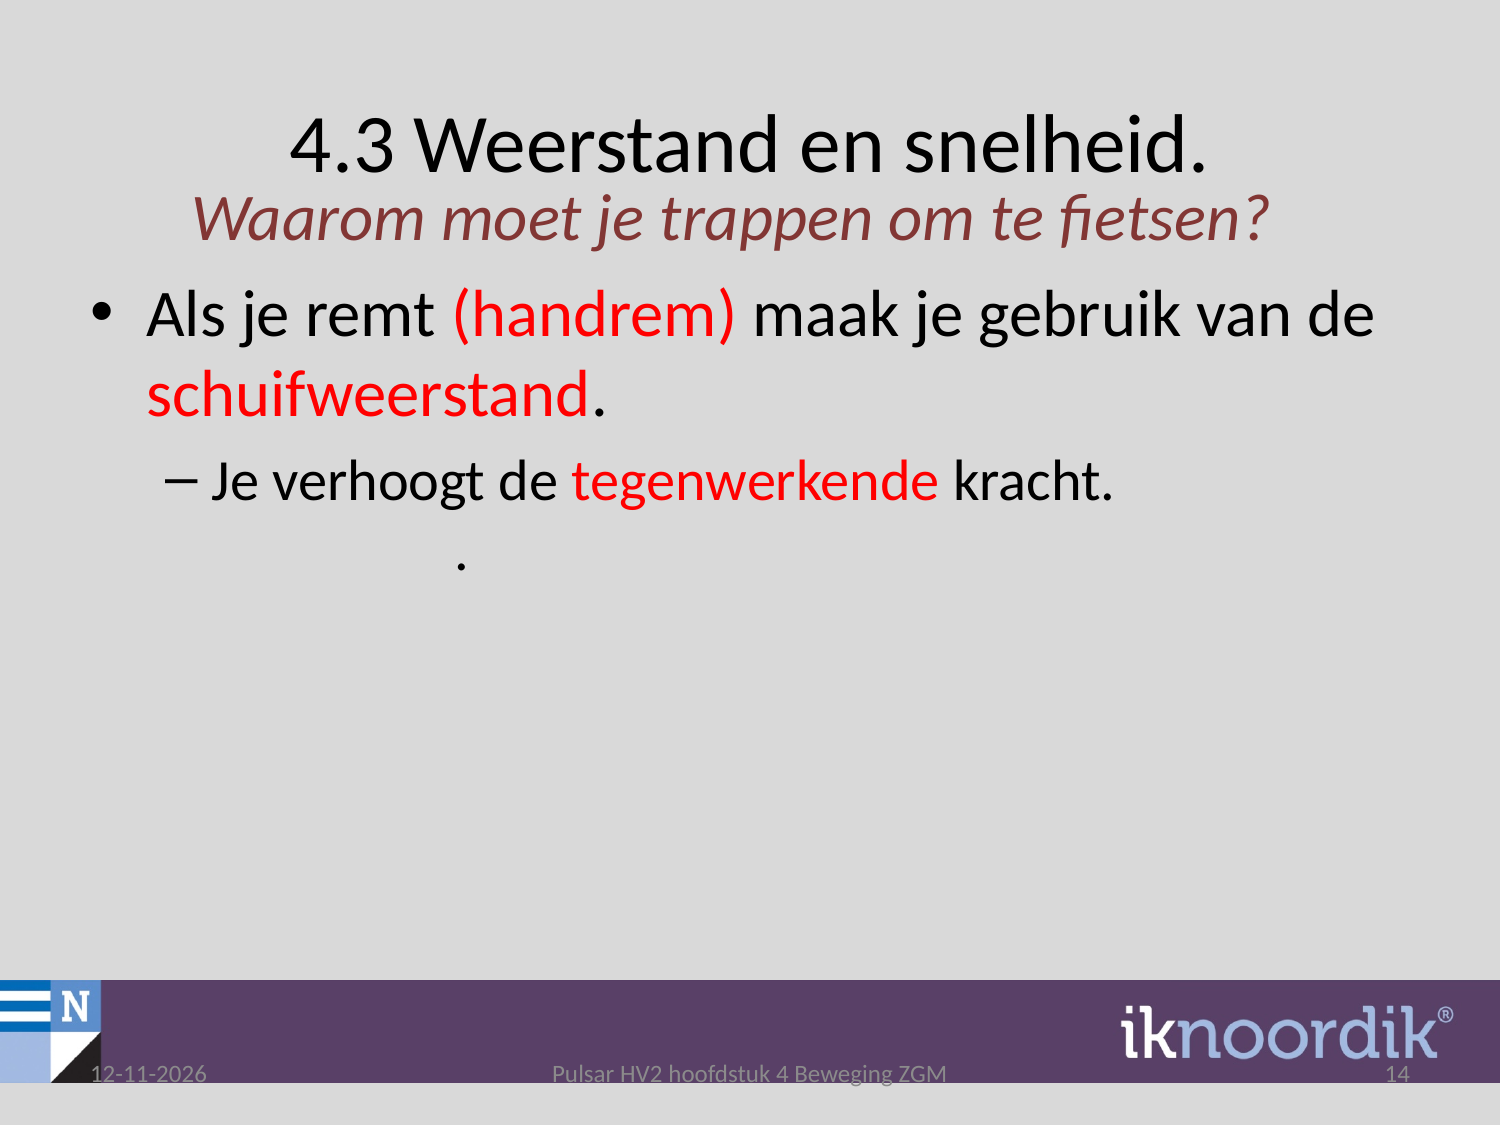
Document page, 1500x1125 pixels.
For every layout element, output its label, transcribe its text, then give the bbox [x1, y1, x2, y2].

slide_number 14 [1074, 1042, 1425, 1103]
text_box Waarom moet je trappen om te fietsen? [176, 166, 1324, 262]
list Als je remt (handrem) maak je gebruik van de schuifweerstand. Je verhoogt de tegenwerkende kracht. . [74, 262, 1426, 1006]
footer Pulsar HV2 hoofdstuk 4 Beweging ZGM [512, 1042, 988, 1103]
picture [0, 980, 1500, 1083]
title 4.3 Weerstand en snelheid. [74, 44, 1426, 233]
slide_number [75, 1042, 425, 1103]
